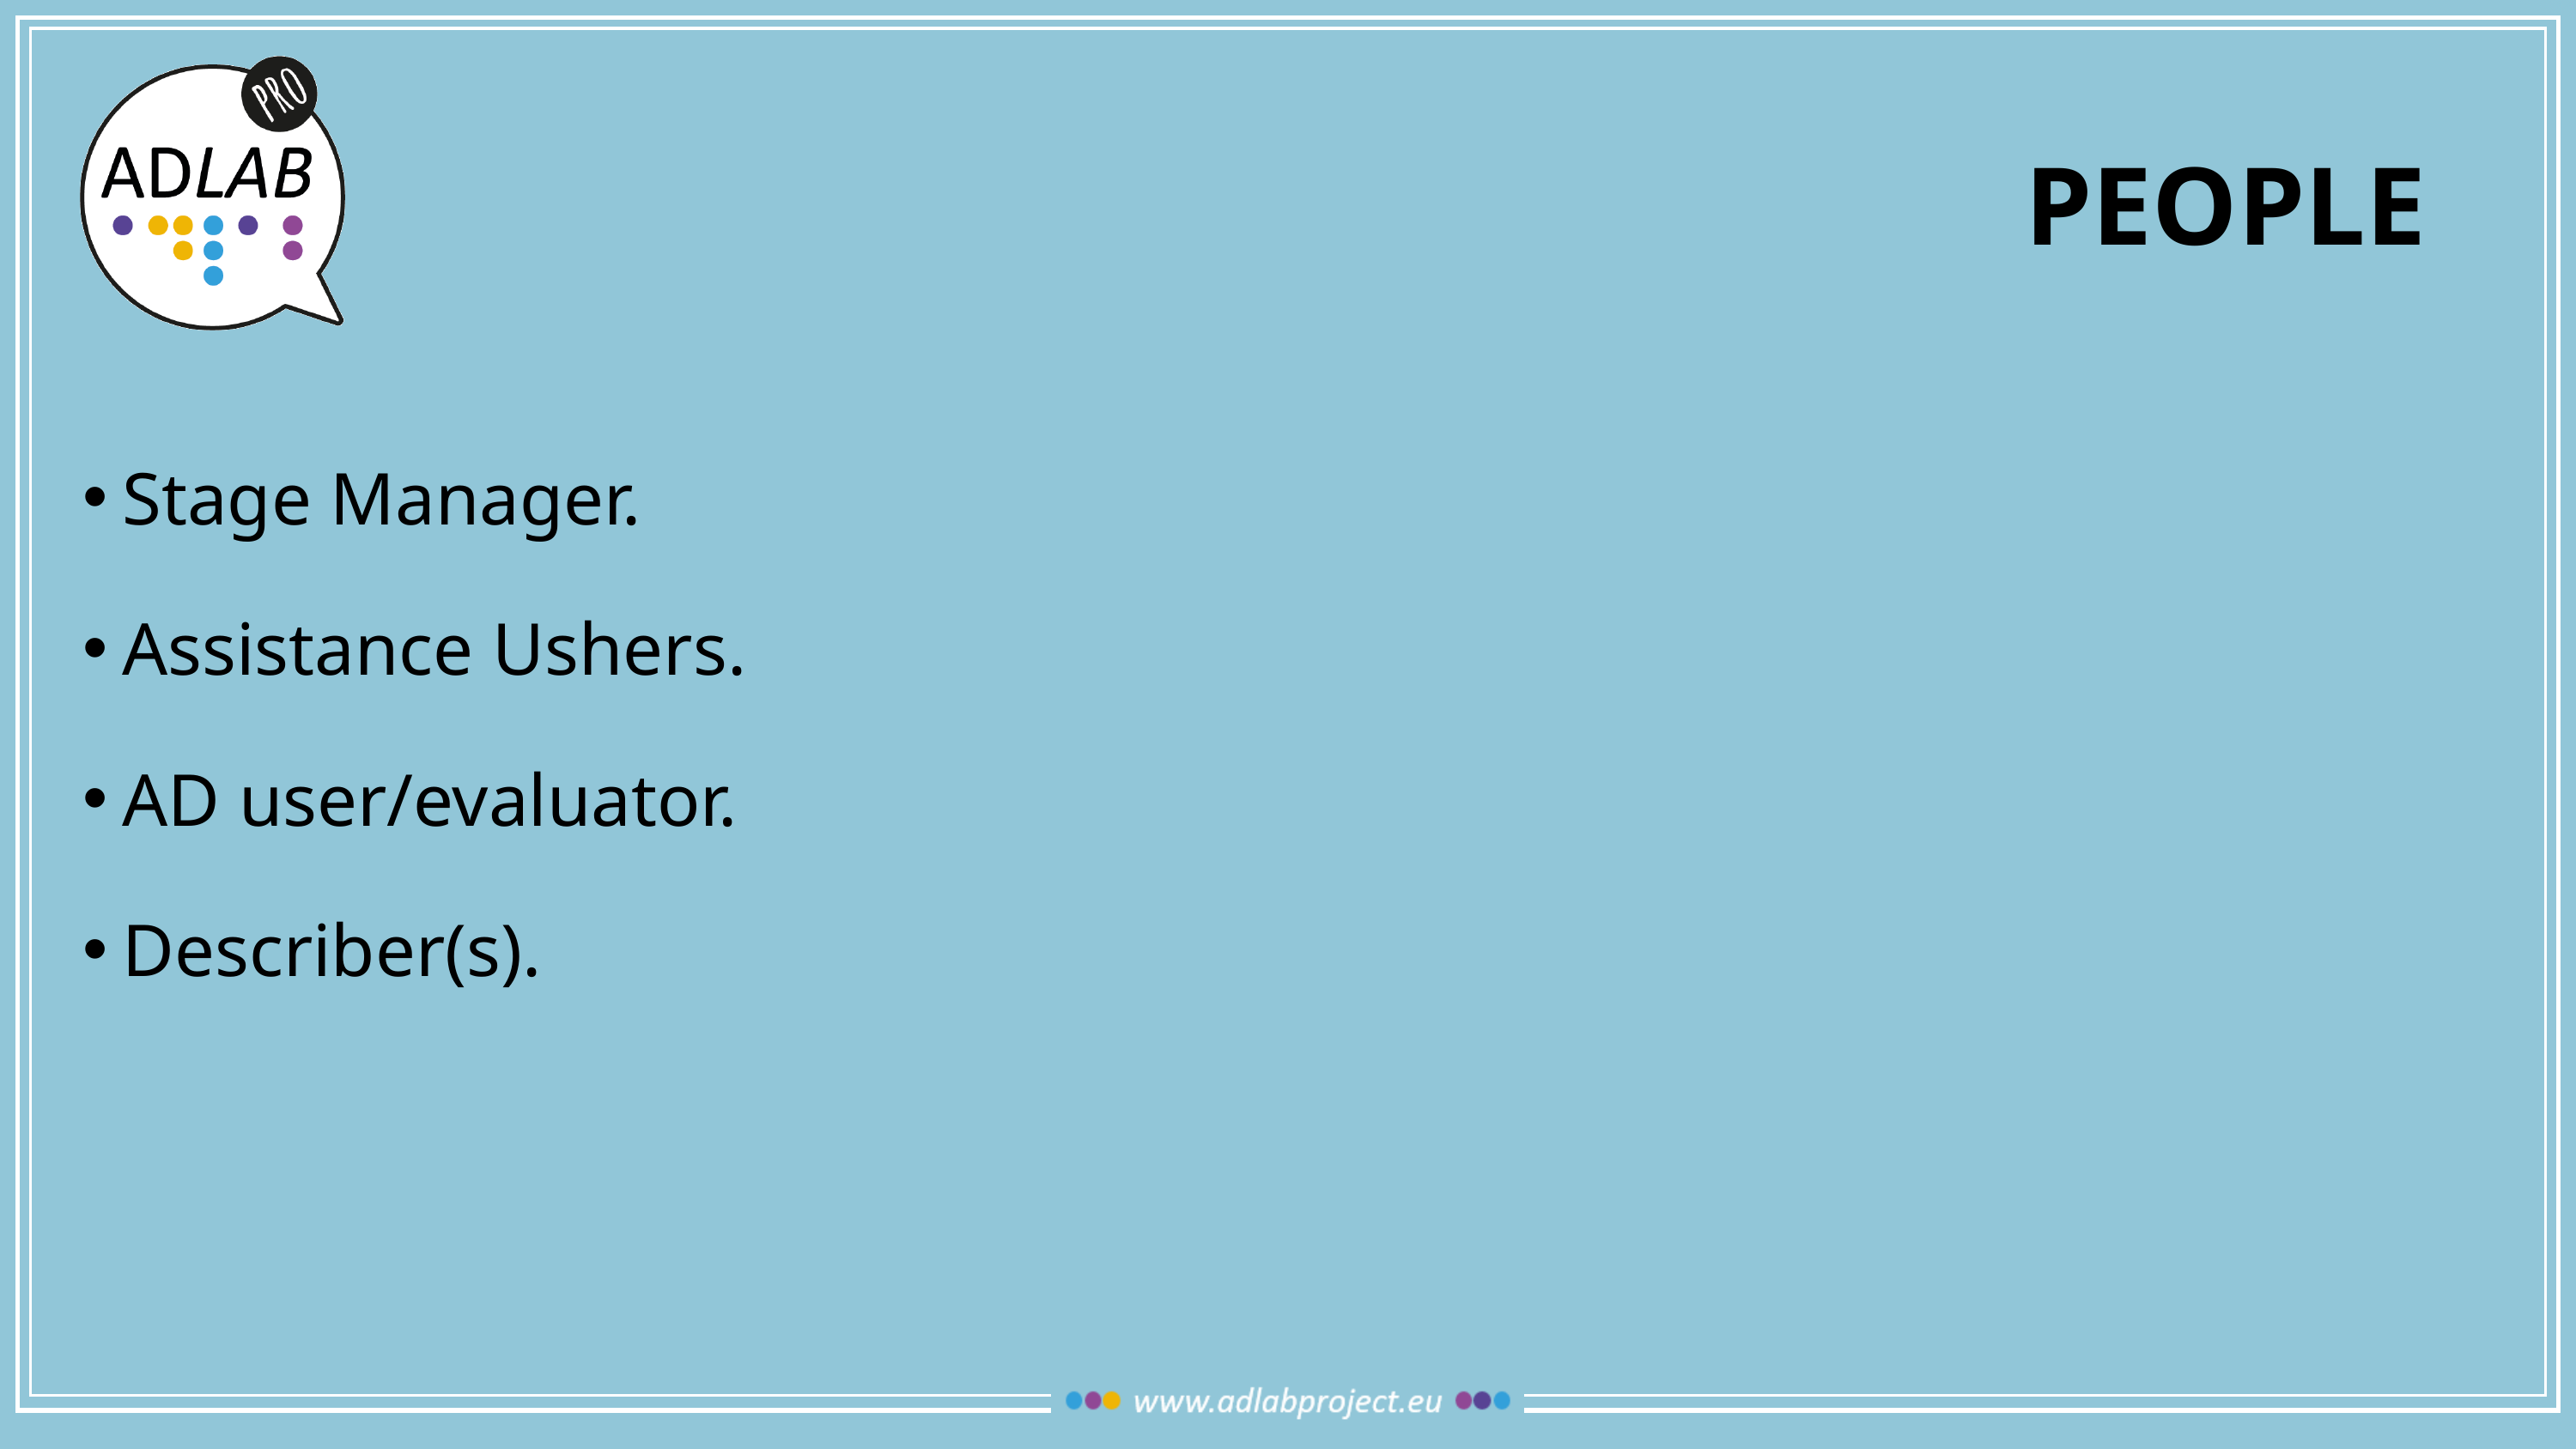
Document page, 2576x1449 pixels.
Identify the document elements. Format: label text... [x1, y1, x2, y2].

list Stage Manager. Assistance Ushers. AD user/evaluator. Describer(s). [70, 295, 2496, 977]
picture [1051, 1378, 1524, 1429]
picture [72, 49, 353, 295]
title People [384, 70, 2467, 295]
